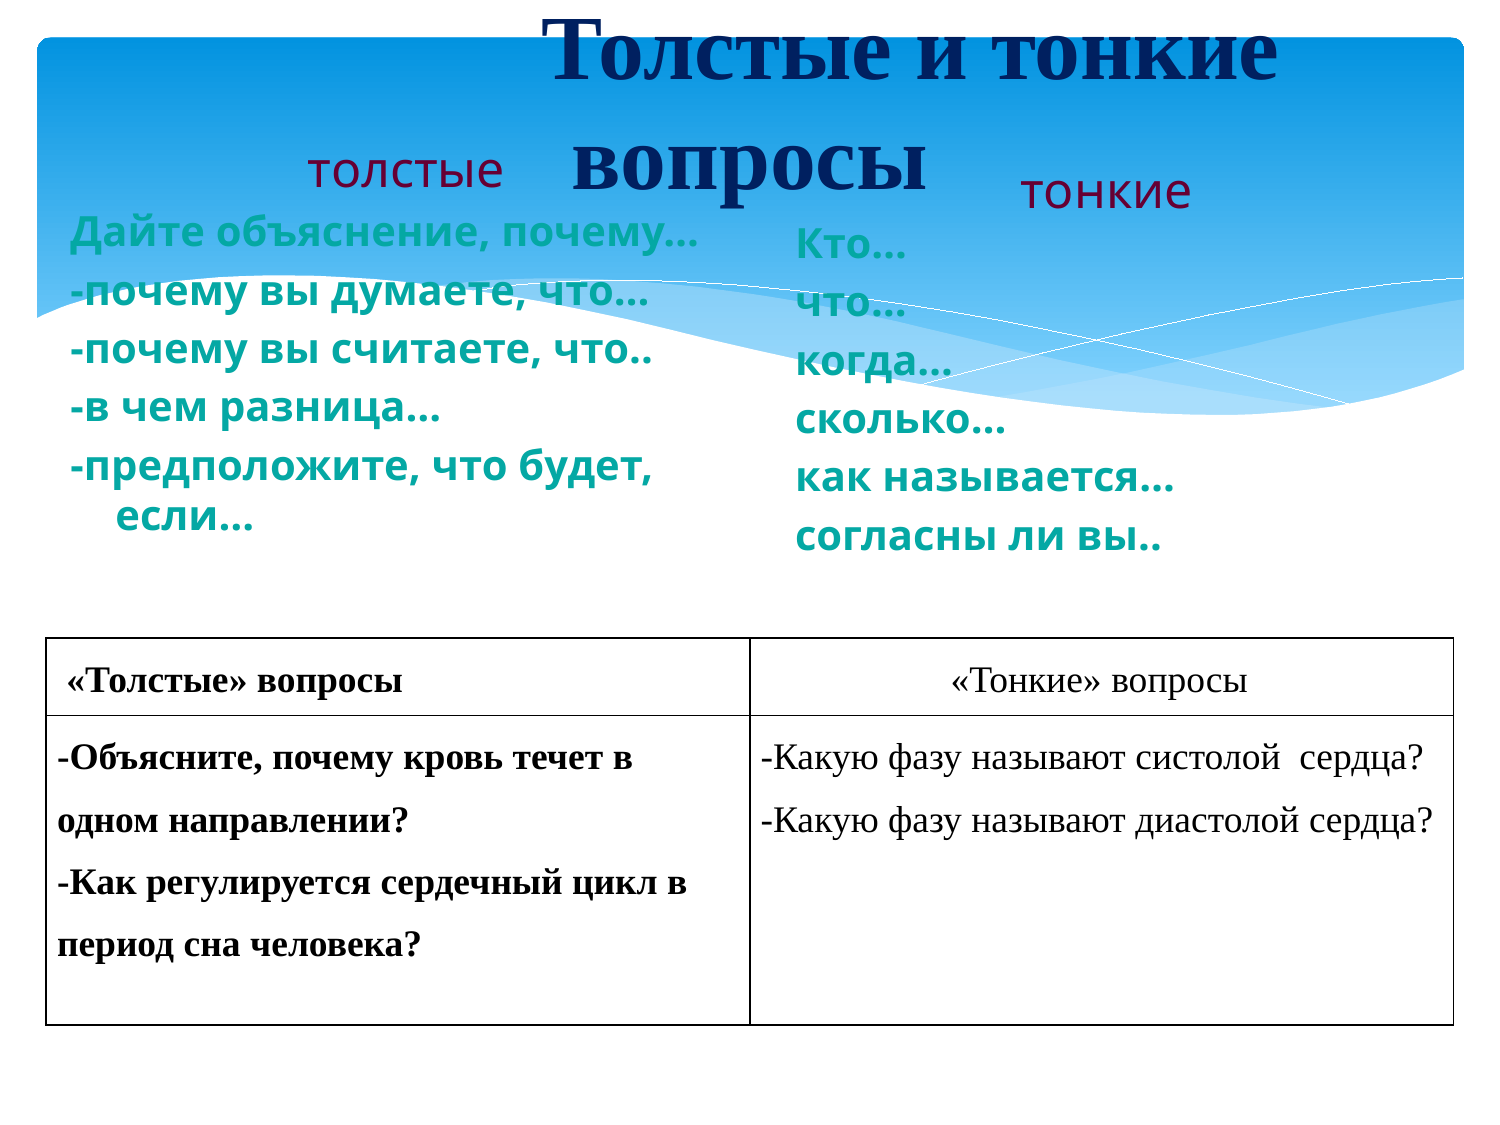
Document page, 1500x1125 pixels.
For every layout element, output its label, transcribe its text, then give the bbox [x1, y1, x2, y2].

list Кто… что… когда… сколько… как называется… согласны ли вы.. [779, 209, 1443, 582]
picture [702, 37, 731, 45]
title Толстые и тонкие вопросы [75, 45, 1425, 150]
picture [737, 37, 778, 45]
picture [1083, 37, 1103, 45]
picture [1245, 37, 1274, 45]
picture [655, 37, 691, 45]
list тонкие [775, 157, 1439, 219]
list толстые [75, 133, 738, 202]
table_header «Тонкие» вопросы [751, 639, 1453, 715]
picture [993, 37, 1034, 45]
table_cell -Какую фазу называют систолой сердца? -Какую фазу называют диастолой сердца? [751, 716, 1453, 1024]
picture [605, 37, 637, 45]
picture [1167, 37, 1182, 45]
picture [565, 37, 578, 45]
picture [1189, 37, 1209, 45]
picture [1109, 37, 1130, 45]
picture [1136, 37, 1155, 45]
picture [1041, 37, 1073, 45]
table_header «Толстые» вопросы [47, 639, 749, 715]
picture [783, 37, 804, 45]
picture [1216, 37, 1236, 45]
picture [828, 37, 849, 45]
picture [858, 37, 887, 45]
picture [918, 37, 938, 45]
table_cell -Объясните, почему кровь течет в одном направлении? -Как регулируется сердечный цикл в период сна человека? [47, 716, 749, 1024]
list Дайте объяснение, почему… -почему вы думаете, что… -почему вы считаете, что.. -в чем разница… -предположите, что будет, если… [55, 197, 719, 572]
picture [945, 37, 965, 45]
